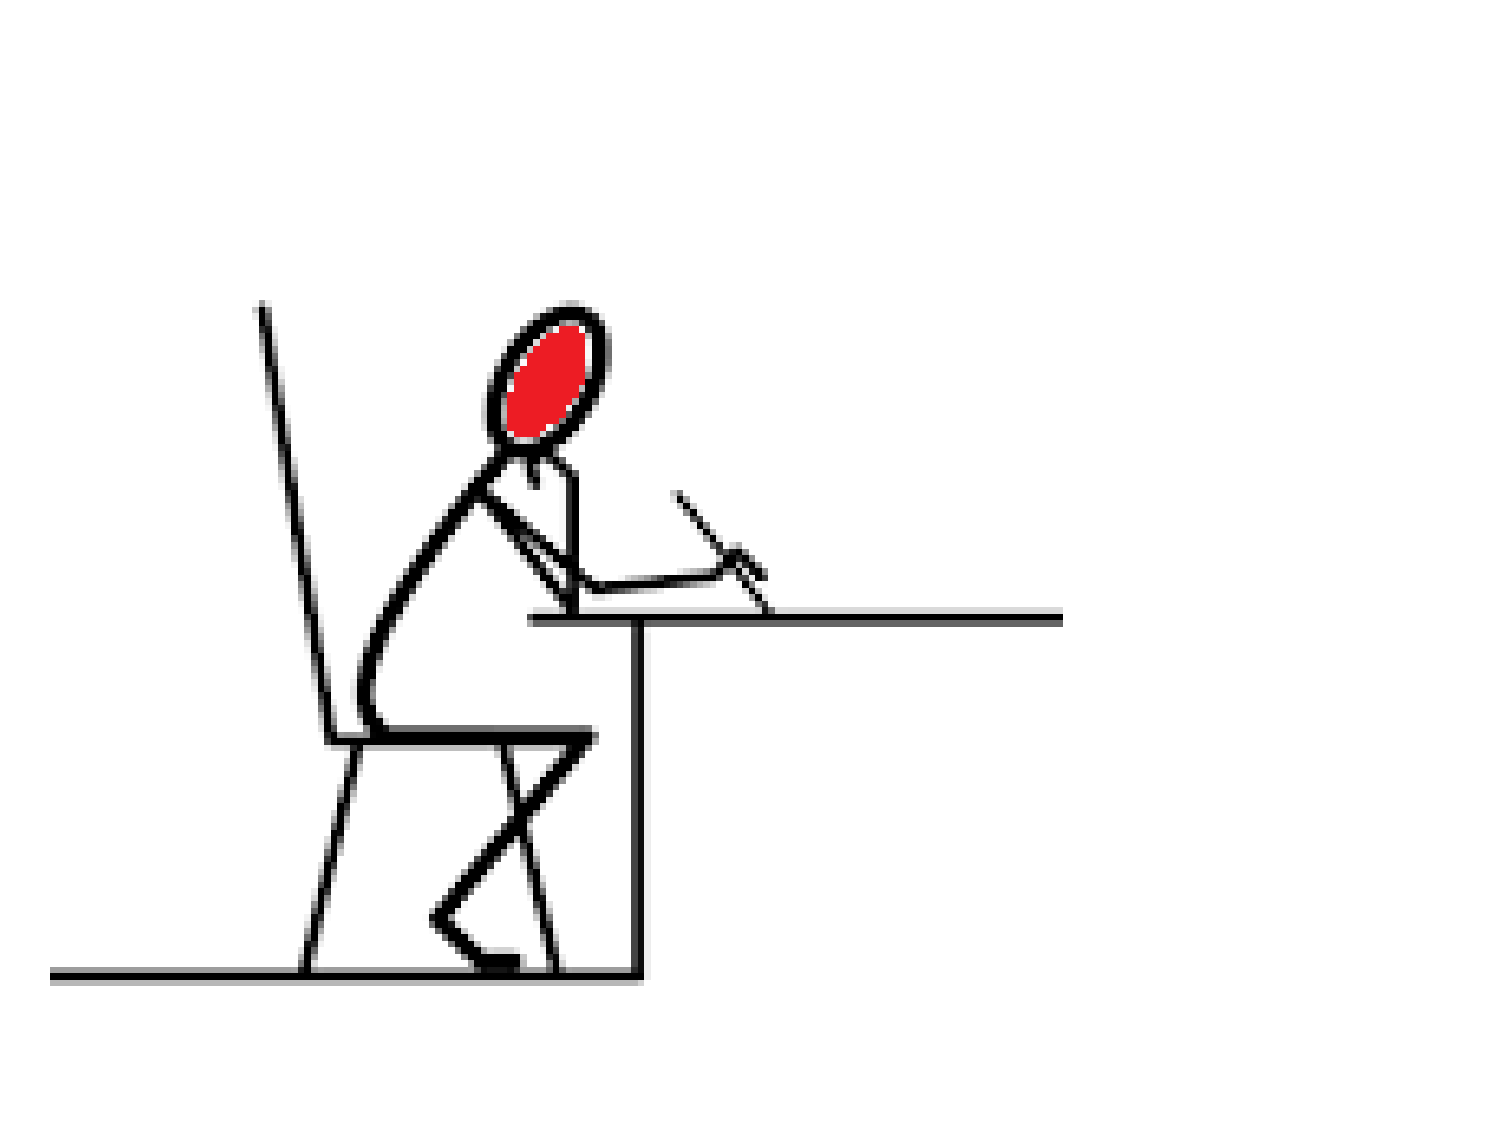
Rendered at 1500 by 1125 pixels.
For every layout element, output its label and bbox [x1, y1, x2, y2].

picture [24, 255, 1063, 1111]
